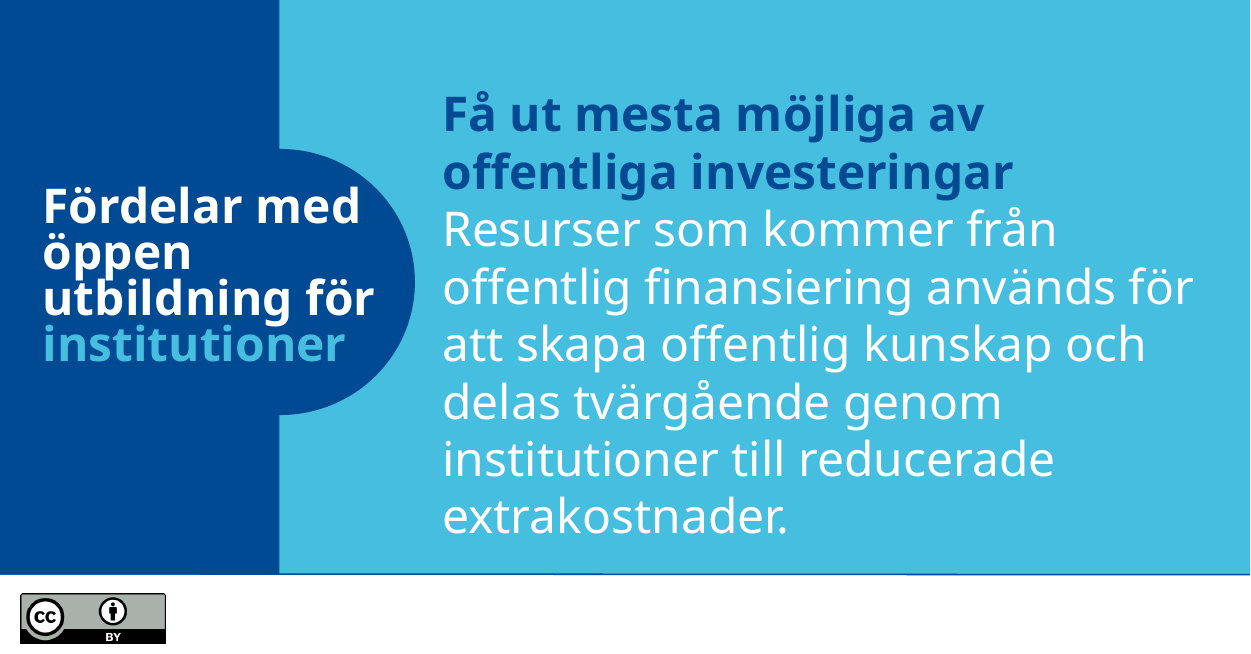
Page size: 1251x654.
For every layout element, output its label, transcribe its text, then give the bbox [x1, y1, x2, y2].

text_box [206, 148, 355, 171]
text_box Få ut mesta möjliga av offentliga investeringar Resurser som kommer från offentlig finansiering används för att skapa offentlig kunskap och delas tvärgående genom institutioner till reducerade extrakostnader. [427, 68, 1228, 559]
text_box [0, 582, 1250, 654]
text_box Fördelar med öppen utbildning för institutioner [27, 171, 397, 386]
text_box [397, 215, 415, 349]
text_box [0, 0, 280, 573]
text_box [196, 386, 365, 416]
picture [20, 592, 166, 645]
